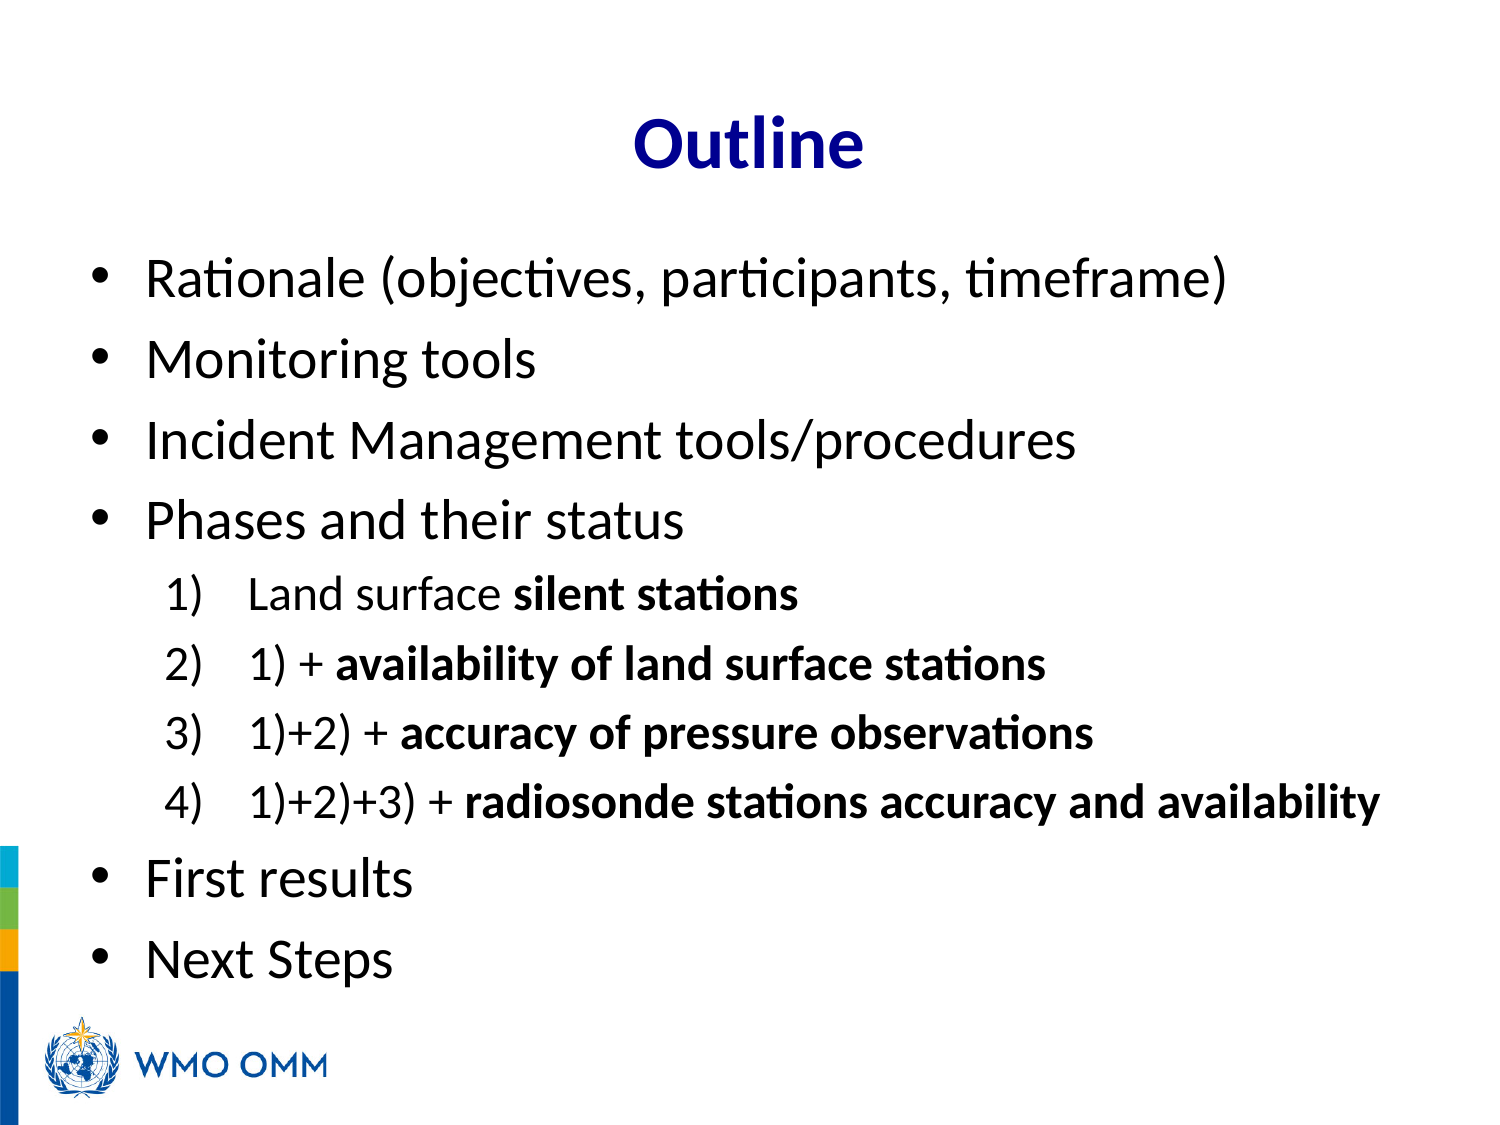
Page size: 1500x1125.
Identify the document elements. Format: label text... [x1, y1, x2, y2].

picture [0, 845, 327, 1125]
list Rationale (objectives, participants, timeframe) Monitoring tools Incident Management tools/procedures Phases and their status Land surface silent stations 1) + availability of land surface stations 1)+2) + accuracy of pressure observations 1)+2)+3) + radiosonde stations accuracy and availability First results Next Steps [75, 232, 1425, 1005]
title Outline [75, 45, 1425, 232]
